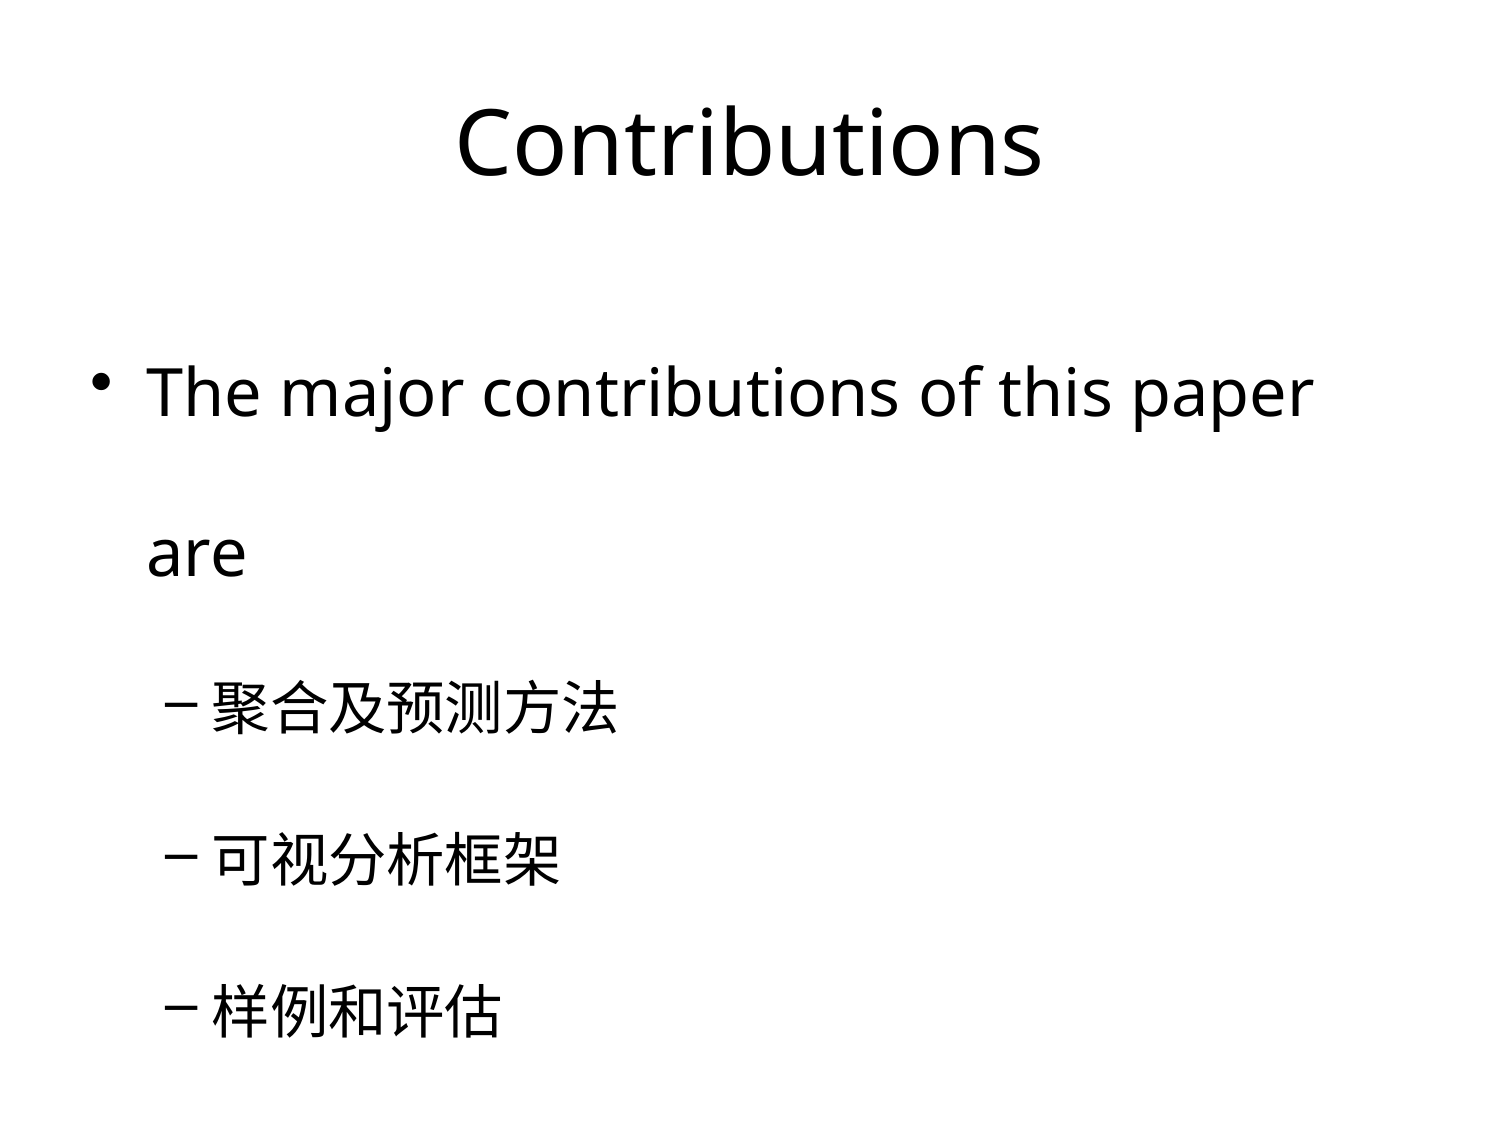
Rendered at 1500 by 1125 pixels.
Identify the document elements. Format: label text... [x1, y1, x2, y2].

title Contributions [75, 45, 1425, 233]
list The major contributions of this paper are 聚合及预测方法 可视分析框架 样例和评估 [75, 262, 1425, 1005]
